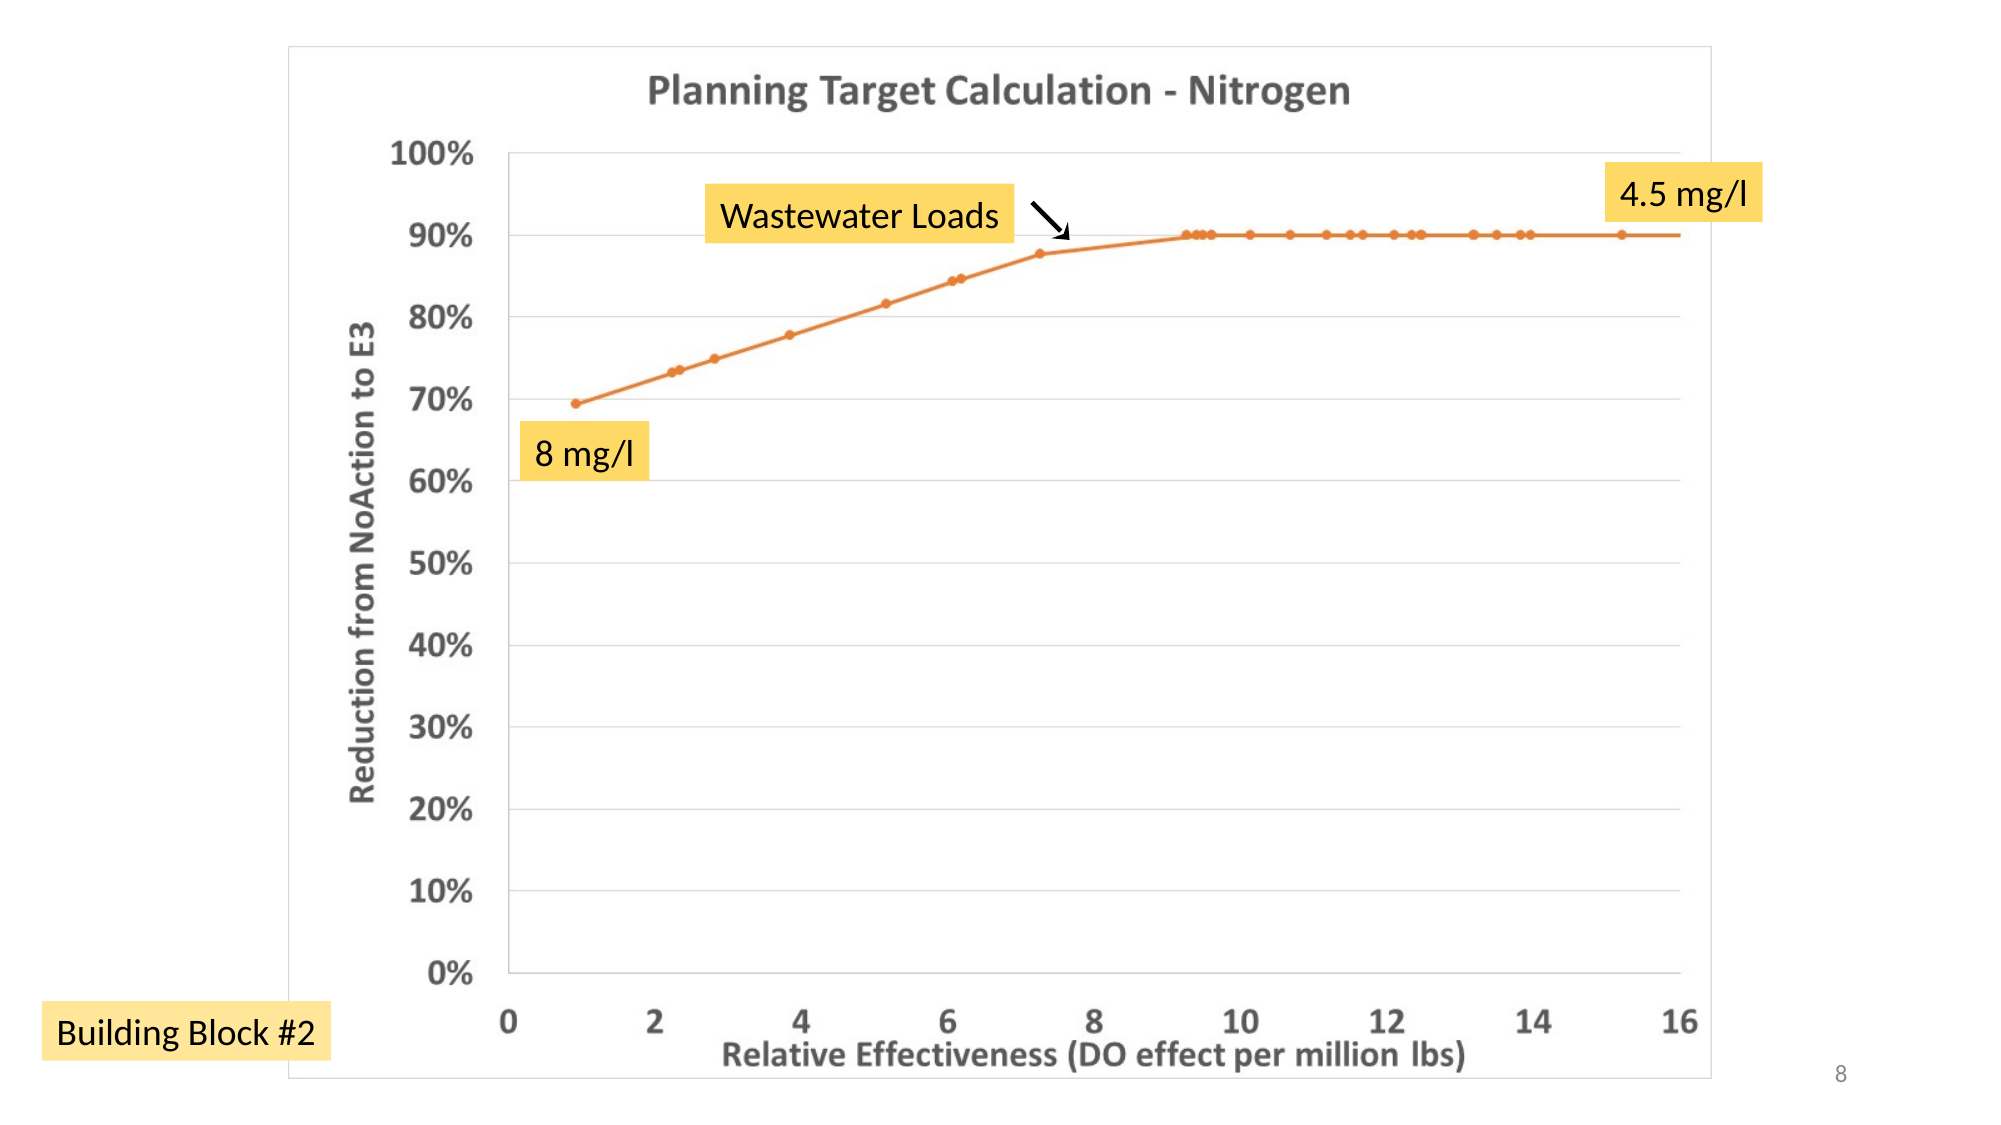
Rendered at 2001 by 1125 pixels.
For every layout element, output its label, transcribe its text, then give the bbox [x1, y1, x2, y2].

text_box Building Block #2 [41, 1001, 288, 1061]
picture [288, 46, 1712, 1079]
text_box 4.5 mg/l [1712, 162, 1763, 222]
slide_number 8 [1412, 1042, 1863, 1103]
